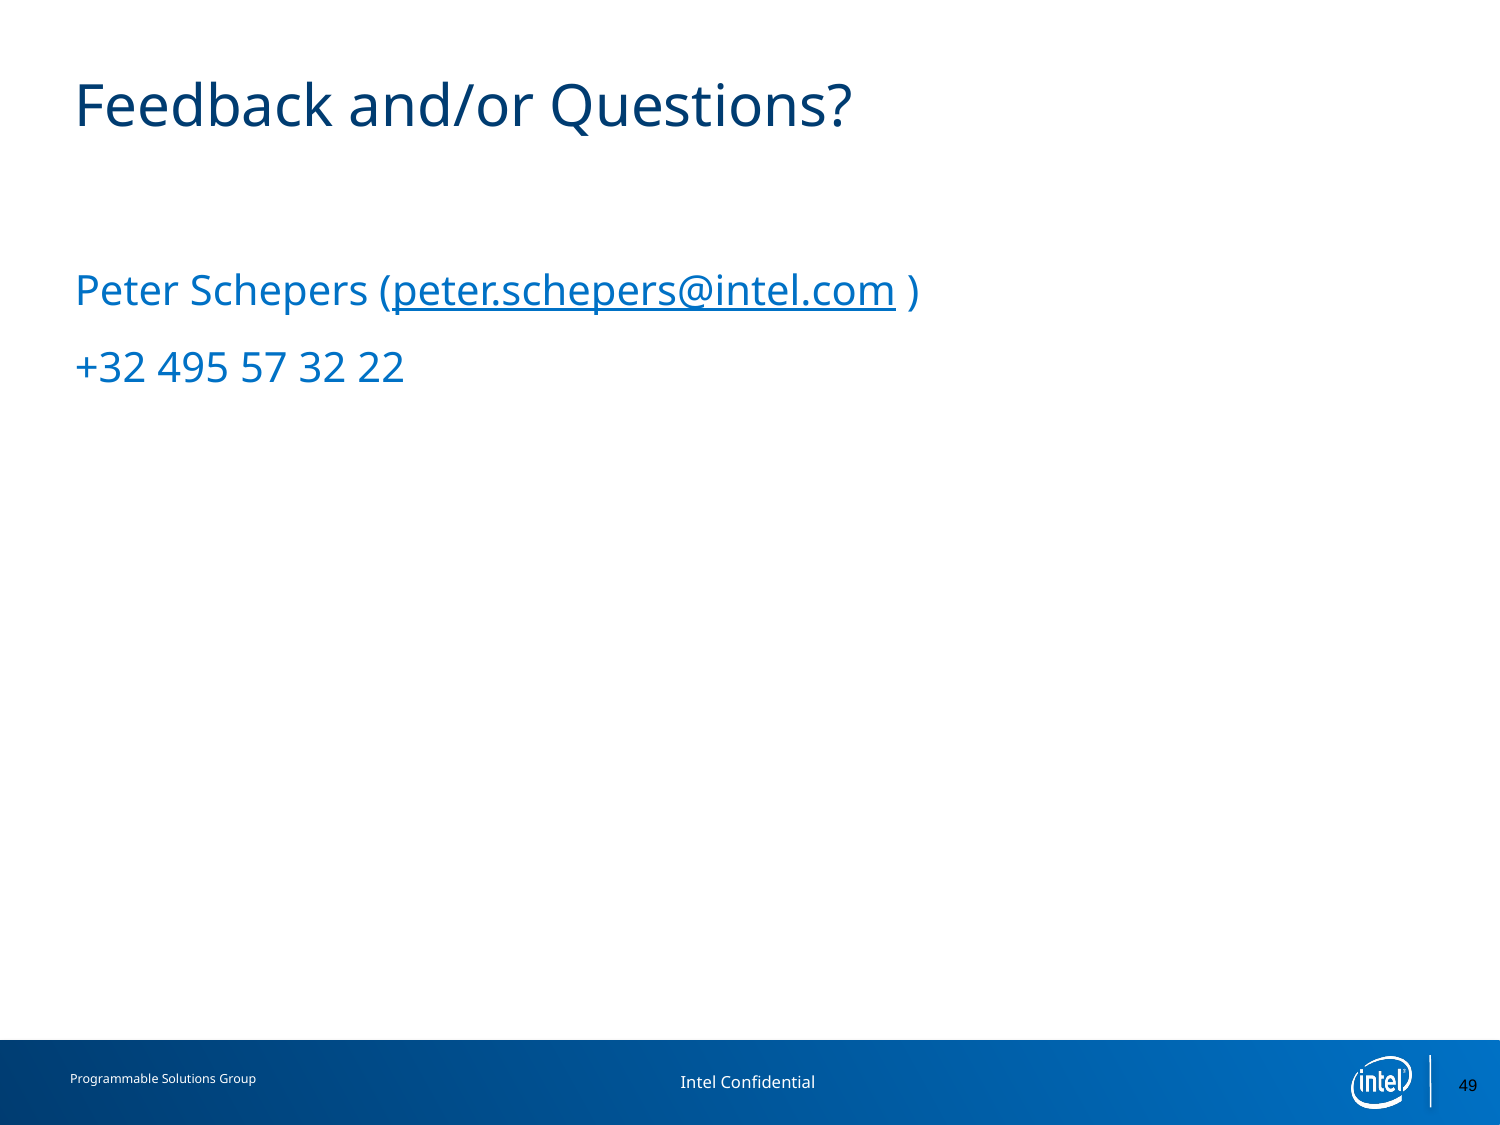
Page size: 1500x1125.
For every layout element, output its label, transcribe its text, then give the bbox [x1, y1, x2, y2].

slide_number 49 [1127, 1055, 1478, 1116]
list Peter Schepers (peter.schepers@intel.com ) +32 495 57 32 22 [74, 263, 1425, 1013]
title Feedback and/or Questions? [74, 67, 1425, 258]
